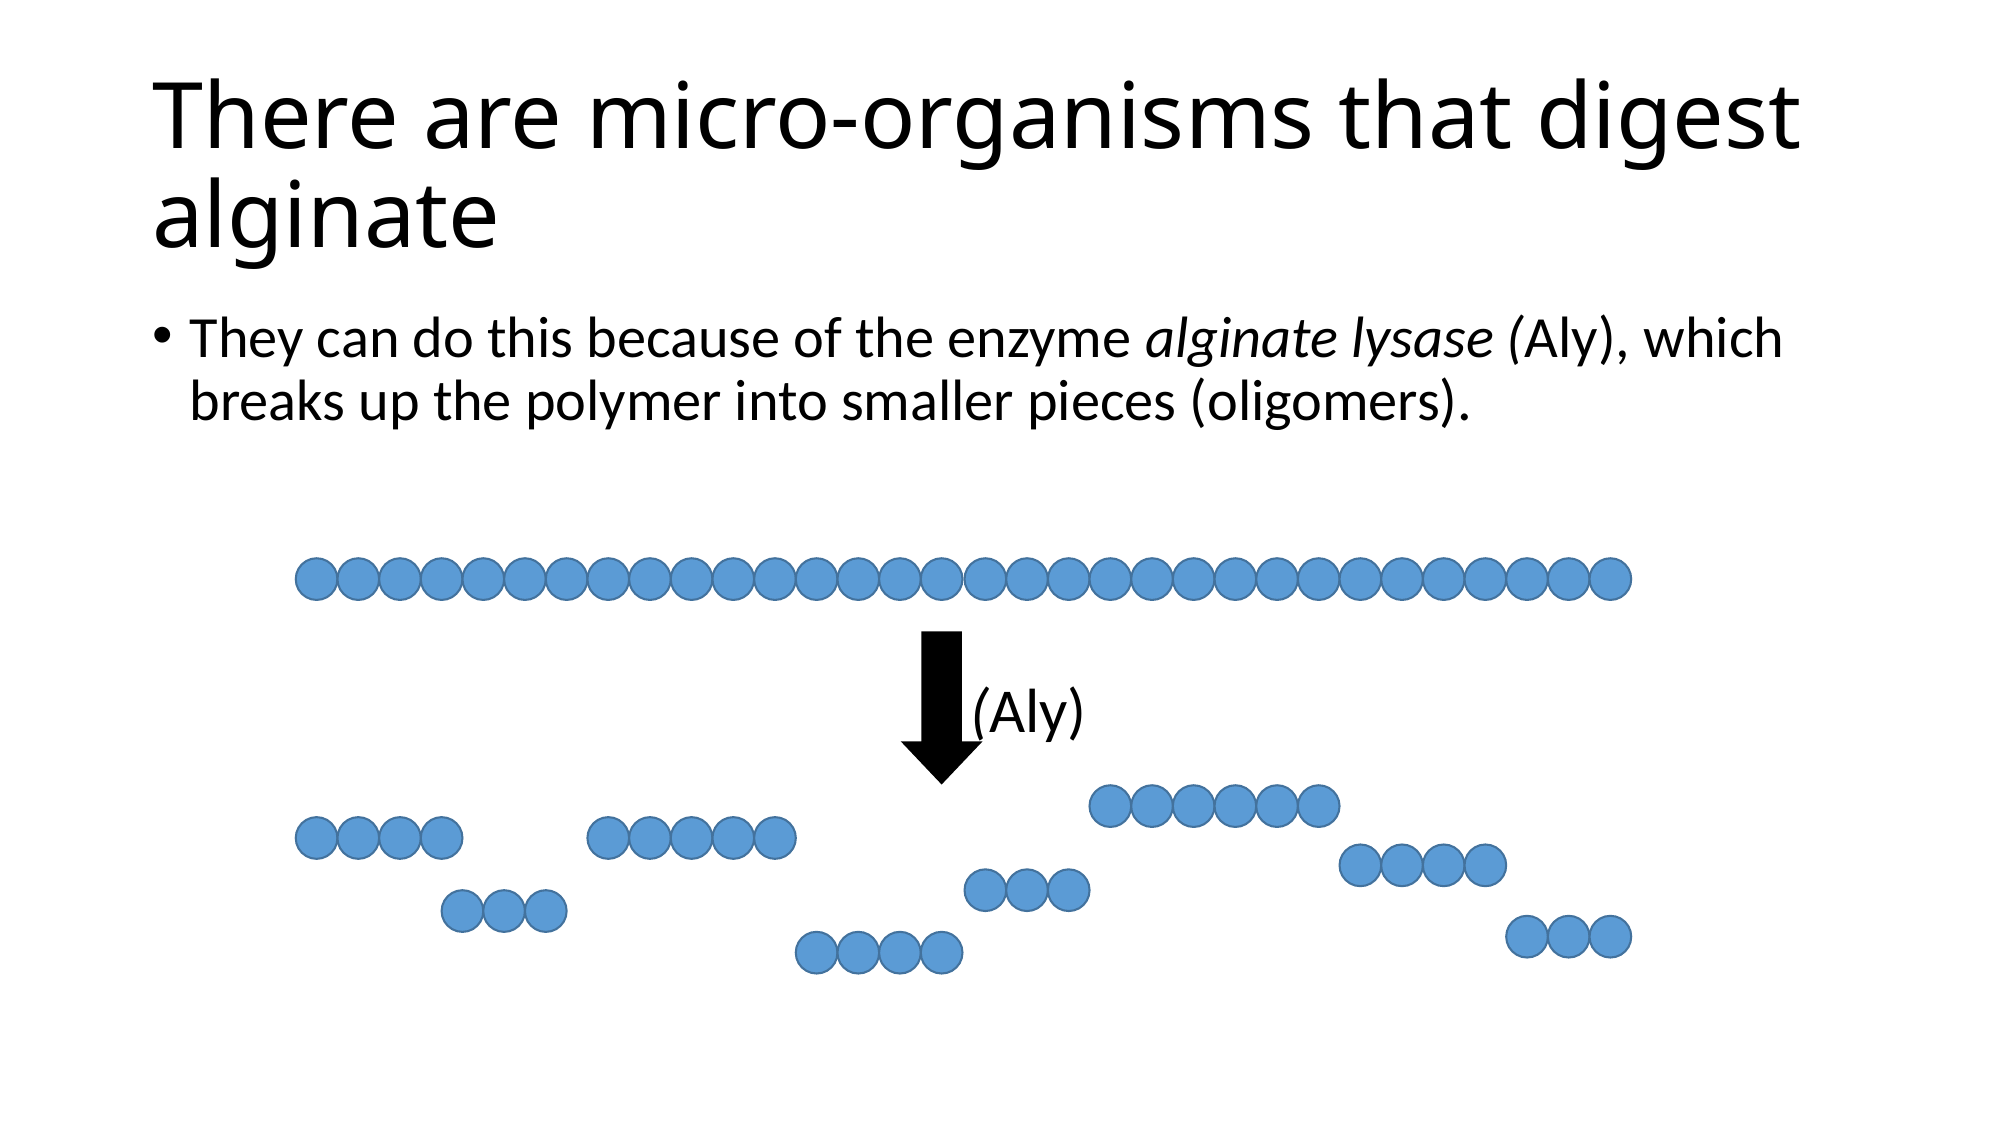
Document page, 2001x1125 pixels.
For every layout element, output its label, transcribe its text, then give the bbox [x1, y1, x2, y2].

title There are micro-organisms that digest alginate [137, 59, 1863, 278]
list They can do this because of the enzyme alginate lysase (Aly), which breaks up the polymer into smaller pieces (oligomers). [137, 299, 1863, 1014]
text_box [295, 558, 1632, 974]
